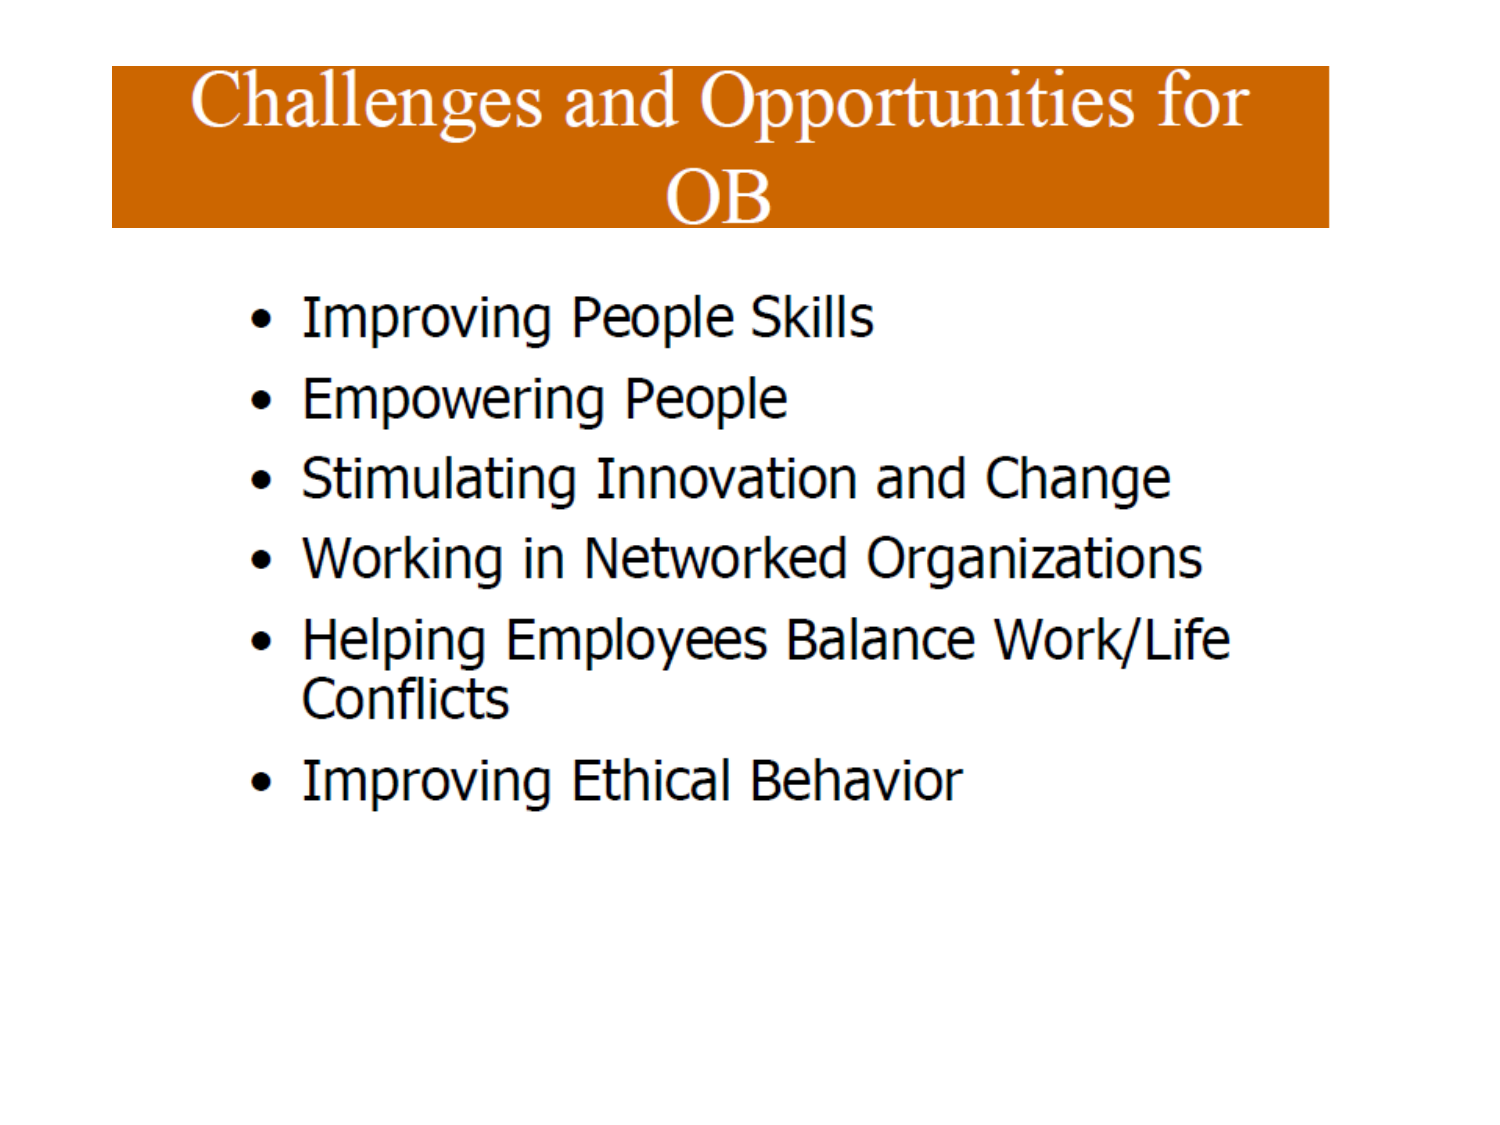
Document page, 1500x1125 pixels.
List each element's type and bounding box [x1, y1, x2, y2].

picture [236, 267, 1264, 858]
picture [111, 66, 1332, 228]
